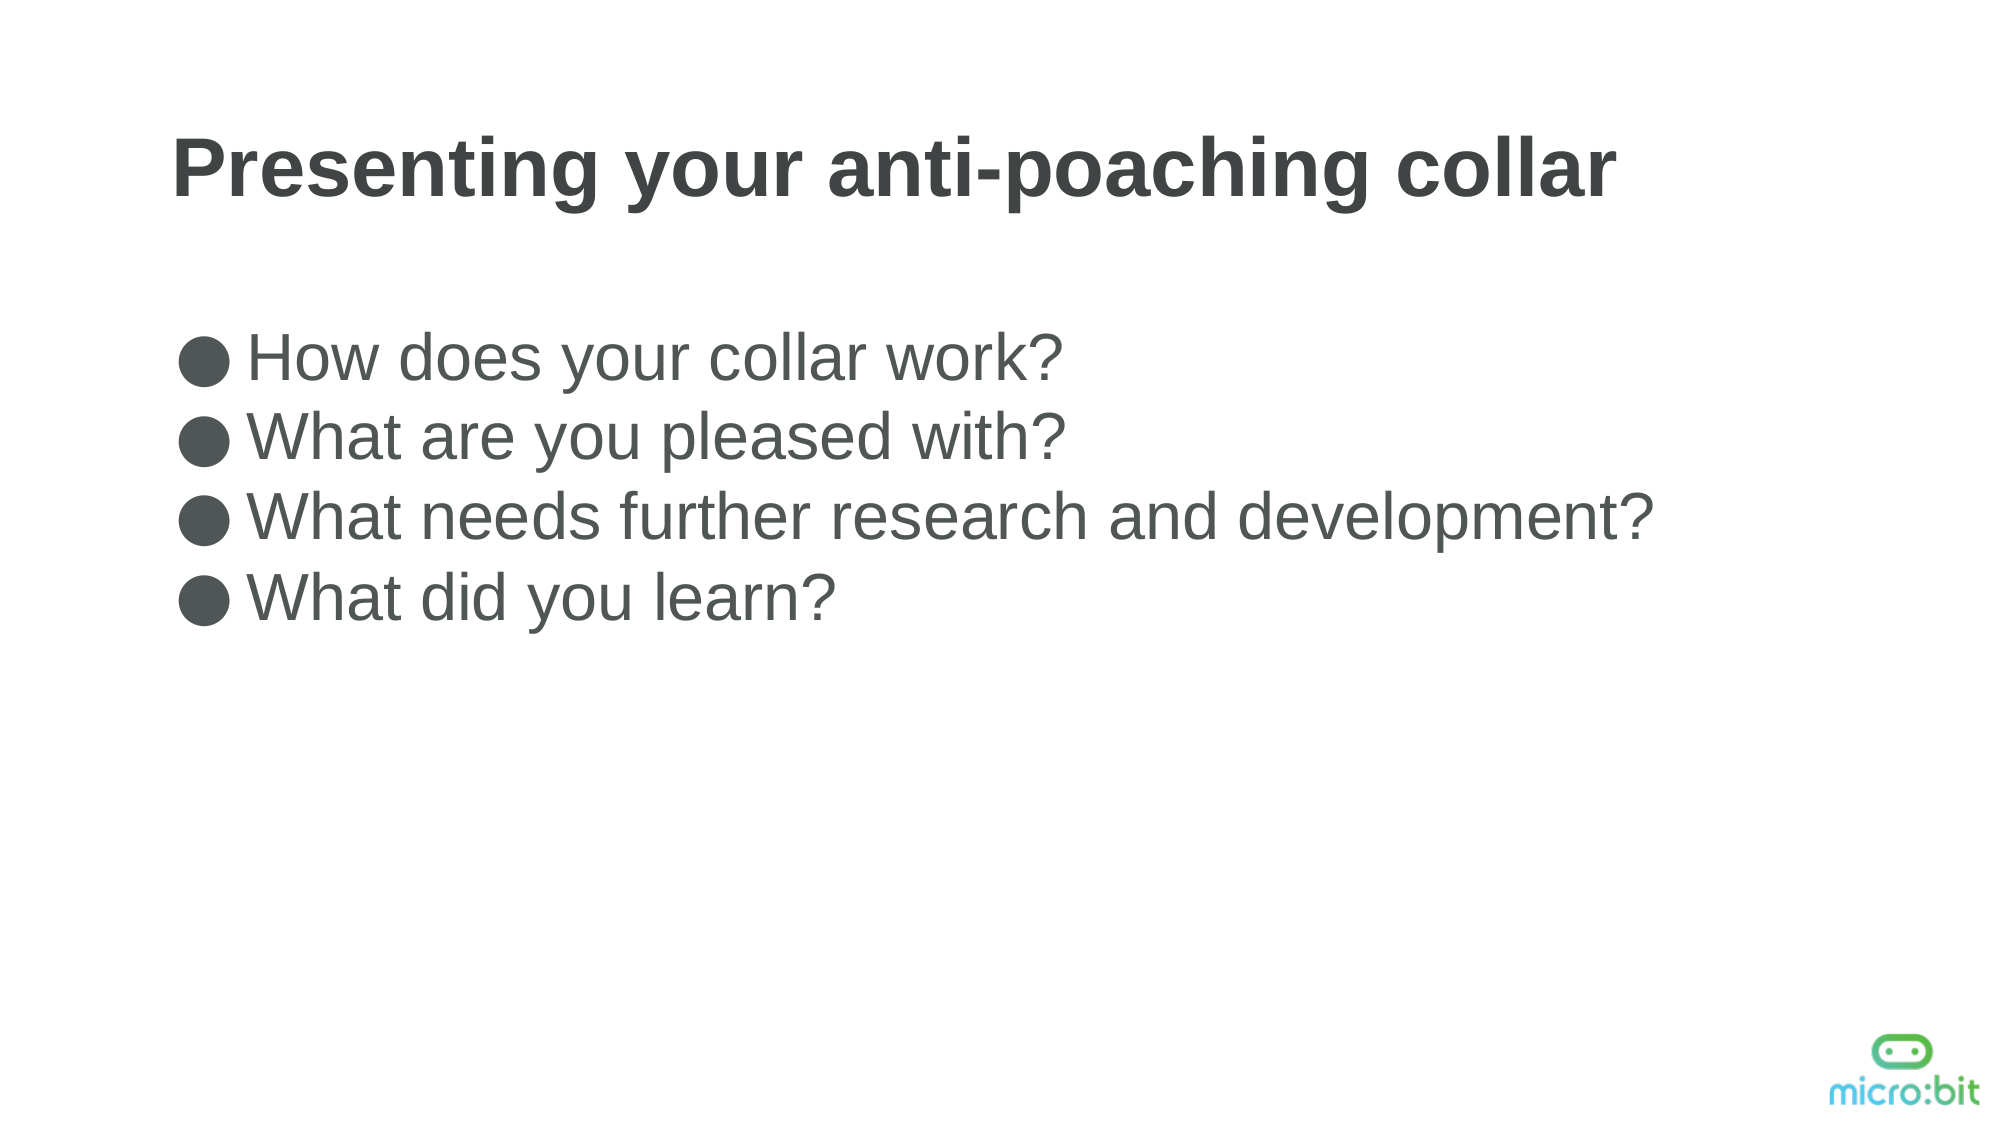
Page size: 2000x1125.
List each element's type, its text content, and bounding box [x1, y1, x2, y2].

picture [1829, 1029, 1980, 1106]
text_box Presenting your anti-poaching collar How does your collar work? What are you pleased with? What needs further research and development? What did you learn? [156, 105, 1908, 929]
